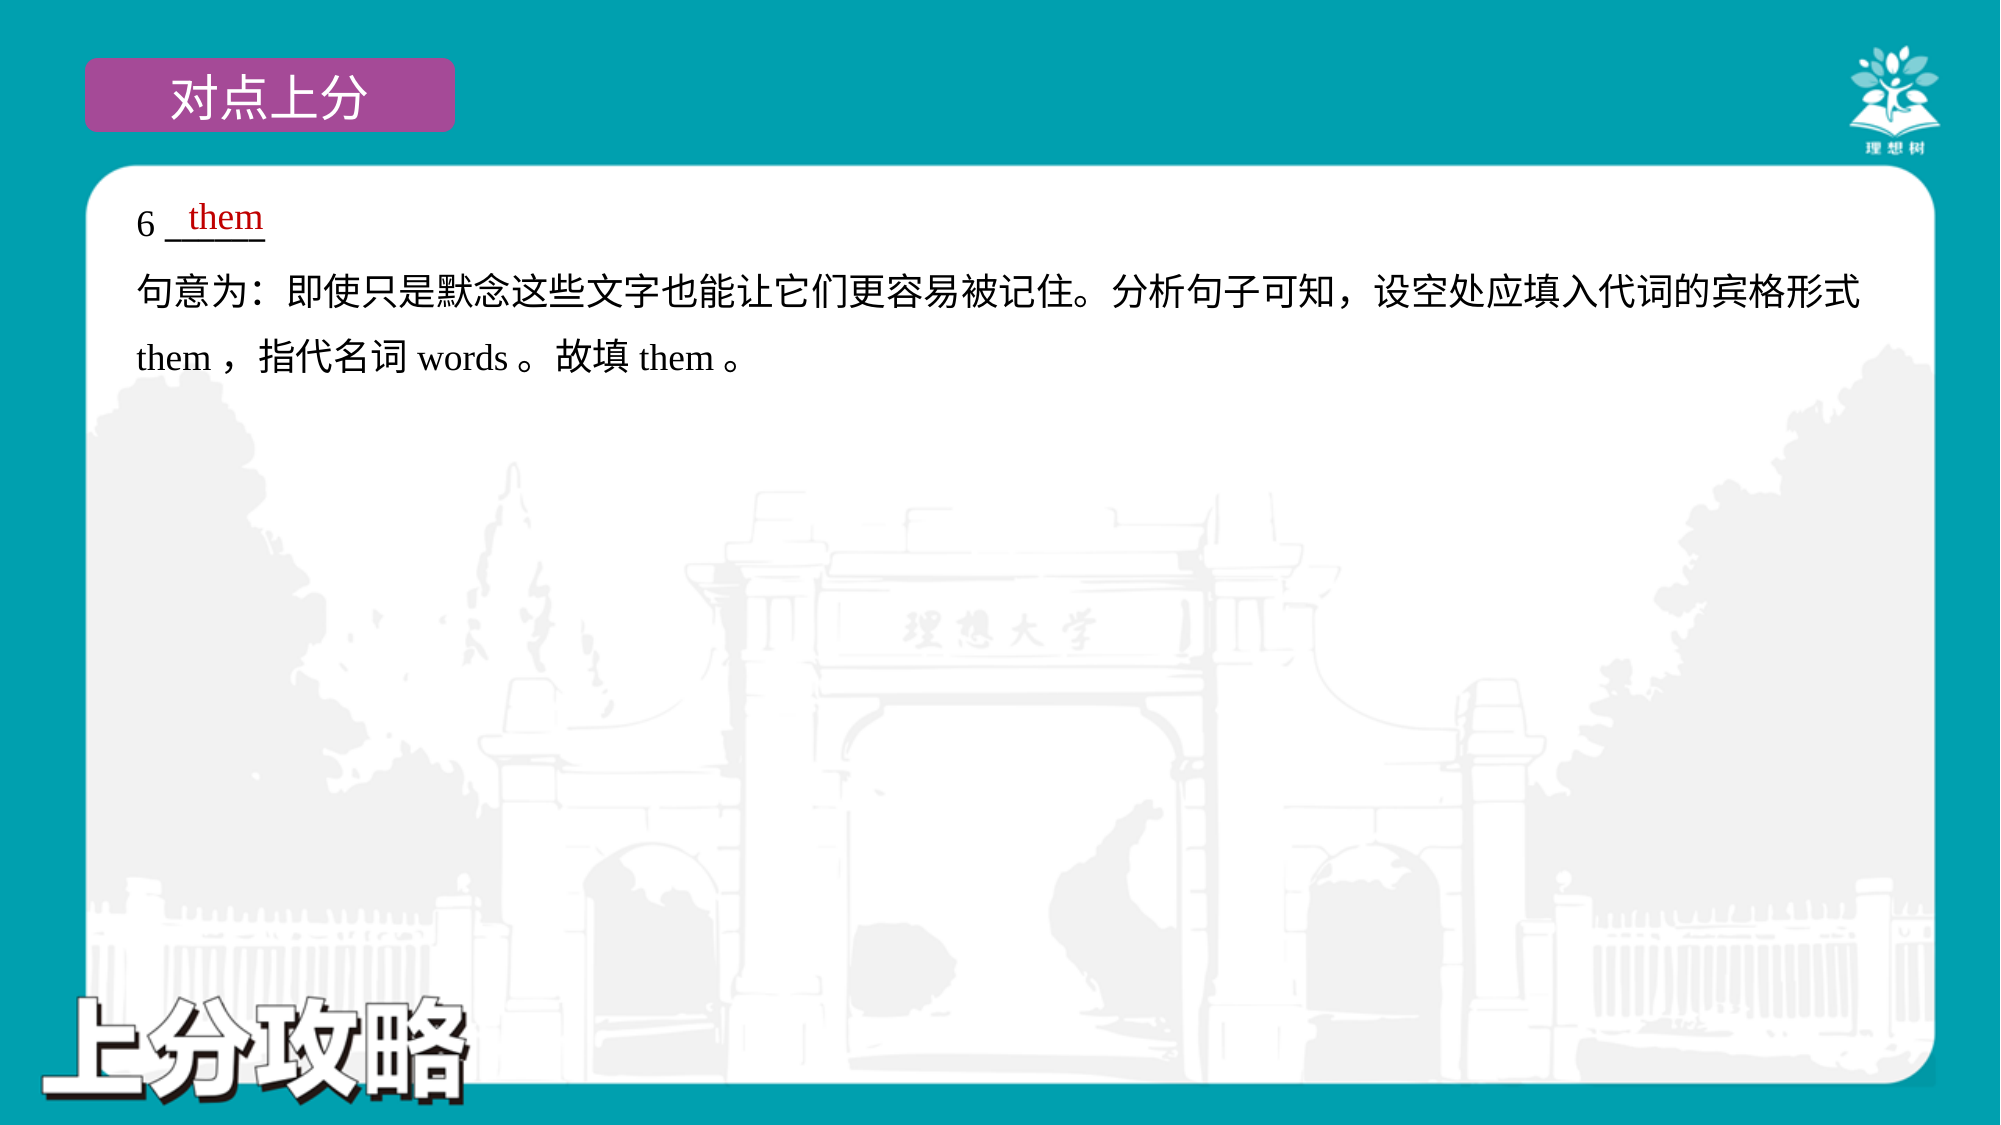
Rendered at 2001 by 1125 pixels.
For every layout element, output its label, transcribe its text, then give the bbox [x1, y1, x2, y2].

text_box them [174, 170, 278, 230]
text_box 6 ______ [136, 176, 1865, 237]
picture [0, 0, 2000, 1125]
text_box 句意为：即使只是默念这些文字也能让它们更容易被记住。分析句子可知，设空处应填入代词的宾格形式 them，指代名词words。故填them。 [136, 244, 1865, 372]
